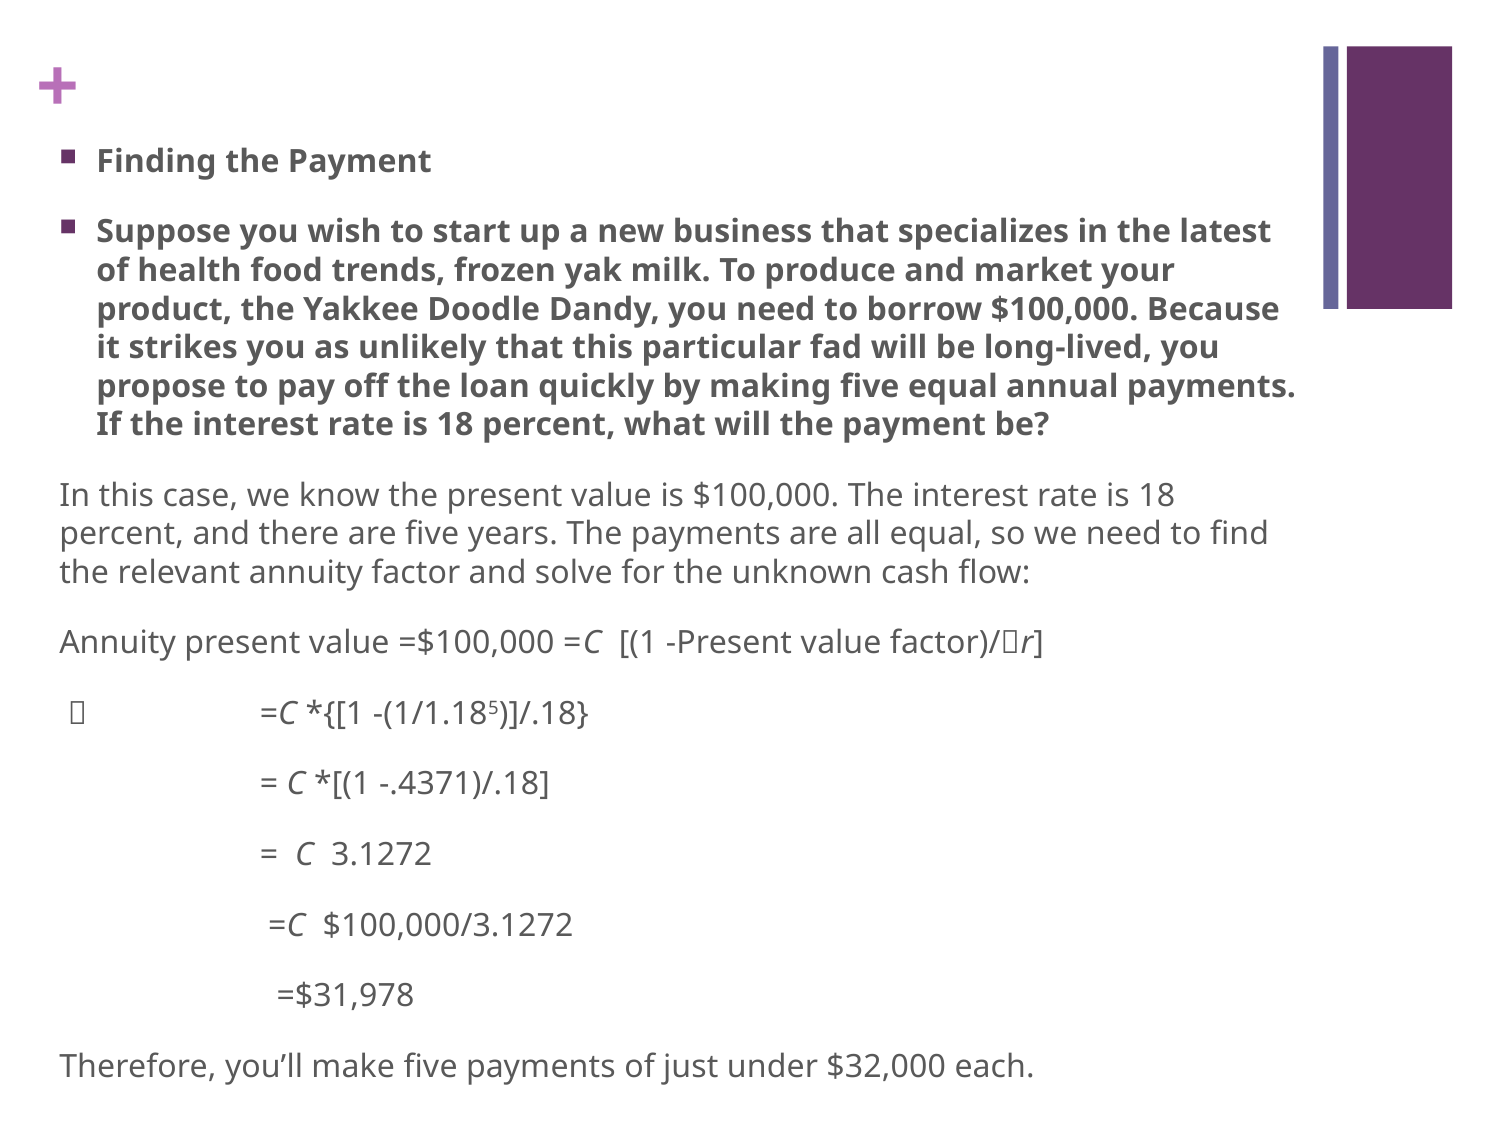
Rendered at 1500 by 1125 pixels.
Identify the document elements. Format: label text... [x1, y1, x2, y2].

list Finding the Payment Suppose you wish to start up a new business that specializes in the latest of health food trends, frozen yak milk. To produce and market your product, the Yakkee Doodle Dandy, you need to borrow $100,000. Because it strikes you as unlikely that this particular fad will be long-lived, you propose to pay off the loan quickly by making five equal annual payments. If the interest rate is 18 percent, what will the payment be? In this case, we know the present value is $100,000. The interest rate is 18 percent, and there are five years. The payments are all equal, so we need to find the relevant annuity factor and solve for the unknown cash flow: Annuity present value =$100,000 =C [(1 -Present value factor)/􏰐r] 􏰂 =C *{[1 -(1/1.185)]/.18} = C *[(1 -.4371)/.18] = C 3.1272 =C $100,000/3.1272 =$31,978 Therefore, you’ll make five payments of just under $32,000 each. [44, 132, 1322, 1105]
